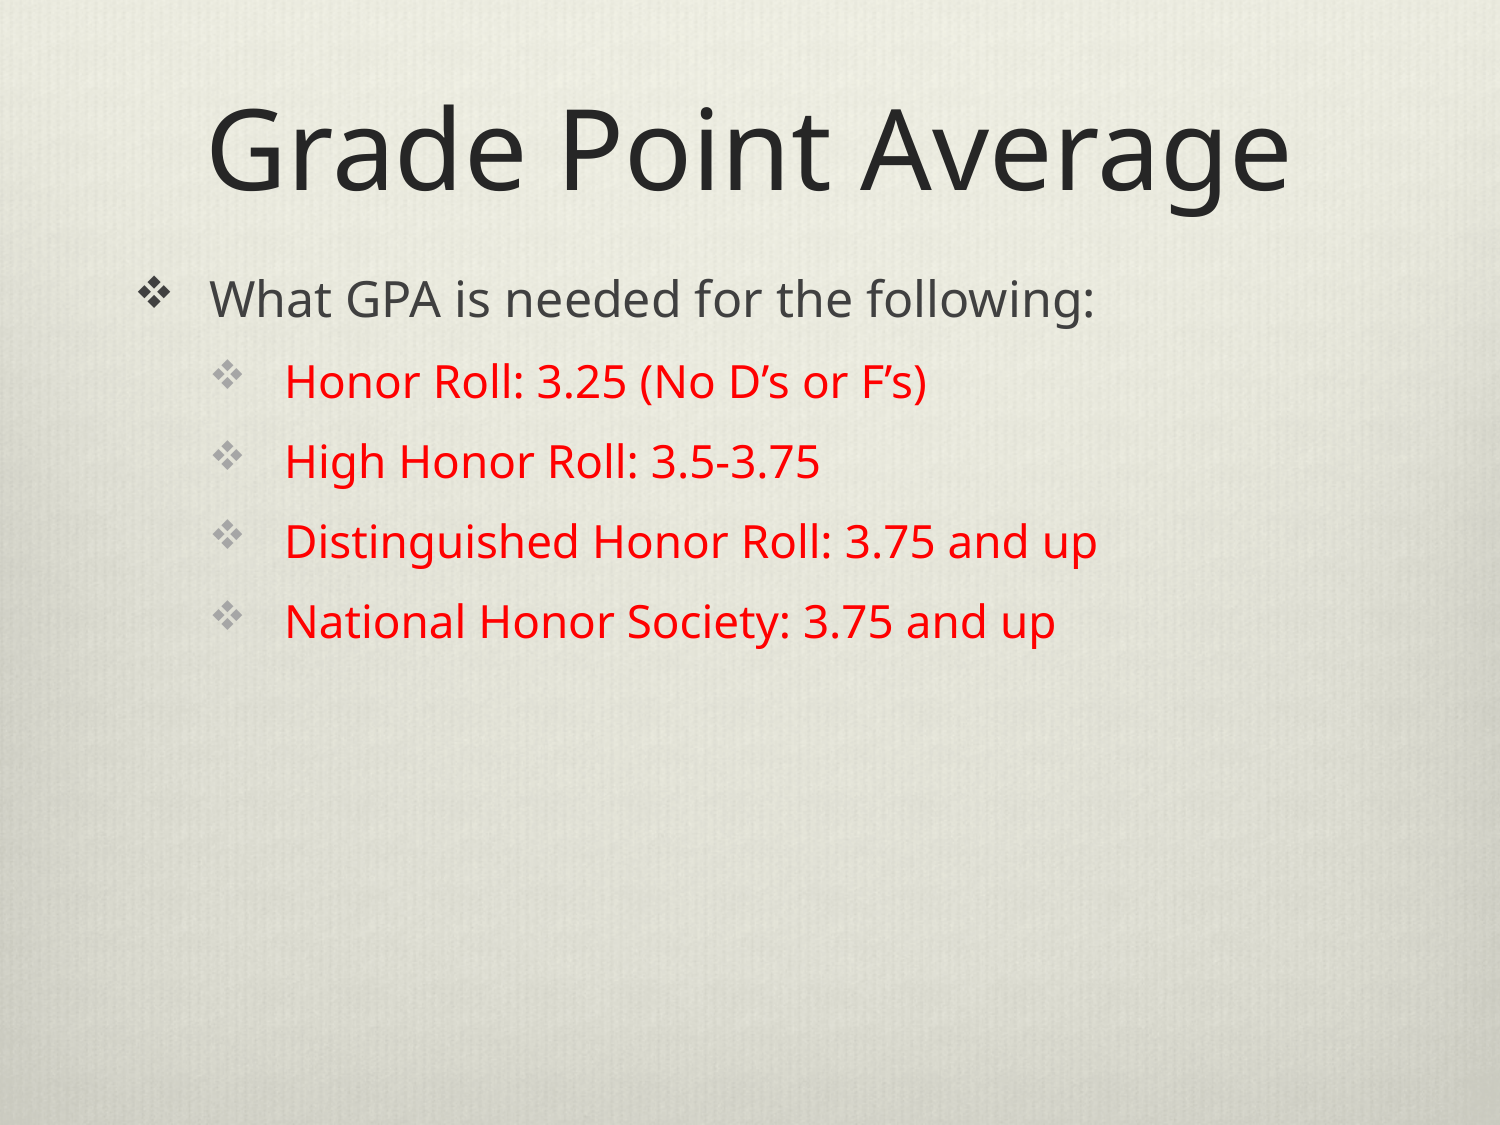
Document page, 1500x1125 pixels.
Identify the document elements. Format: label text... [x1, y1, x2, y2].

title Grade Point Average [119, 51, 1381, 240]
list What GPA is needed for the following: Honor Roll: 3.25 (No D’s or F’s) High Honor Roll: 3.5-3.75 Distinguished Honor Roll: 3.75 and up National Honor Society: 3.75 and up [119, 260, 1381, 1063]
